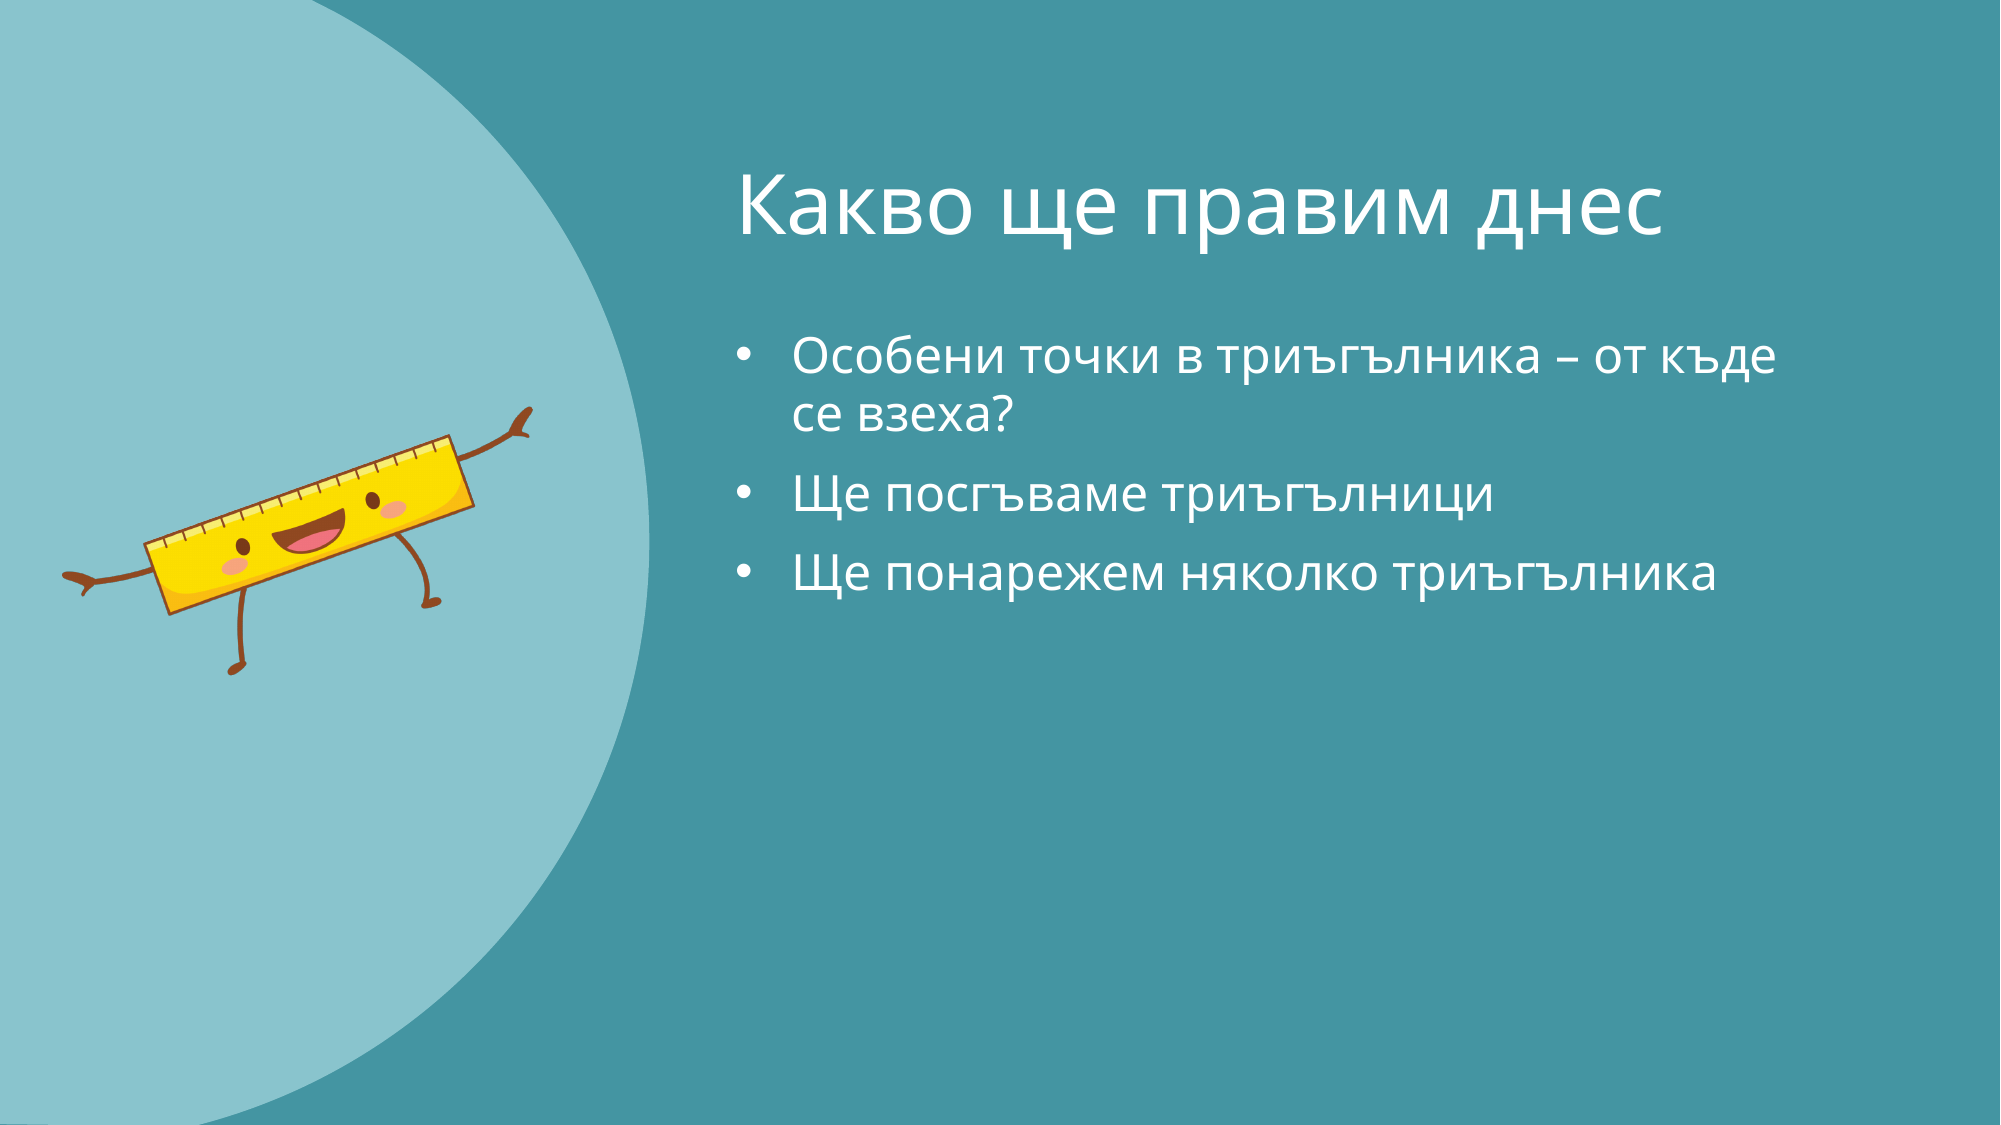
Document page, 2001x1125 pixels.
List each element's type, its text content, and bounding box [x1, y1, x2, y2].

text_box [0, 0, 651, 1125]
title Какво ще правим днес [720, 155, 1845, 263]
picture [61, 405, 583, 720]
list Особени точки в триъгълника – от къде се взеха? Ще посгъваме триъгълници Ще понарежем няколко триъгълника [720, 317, 1845, 1012]
